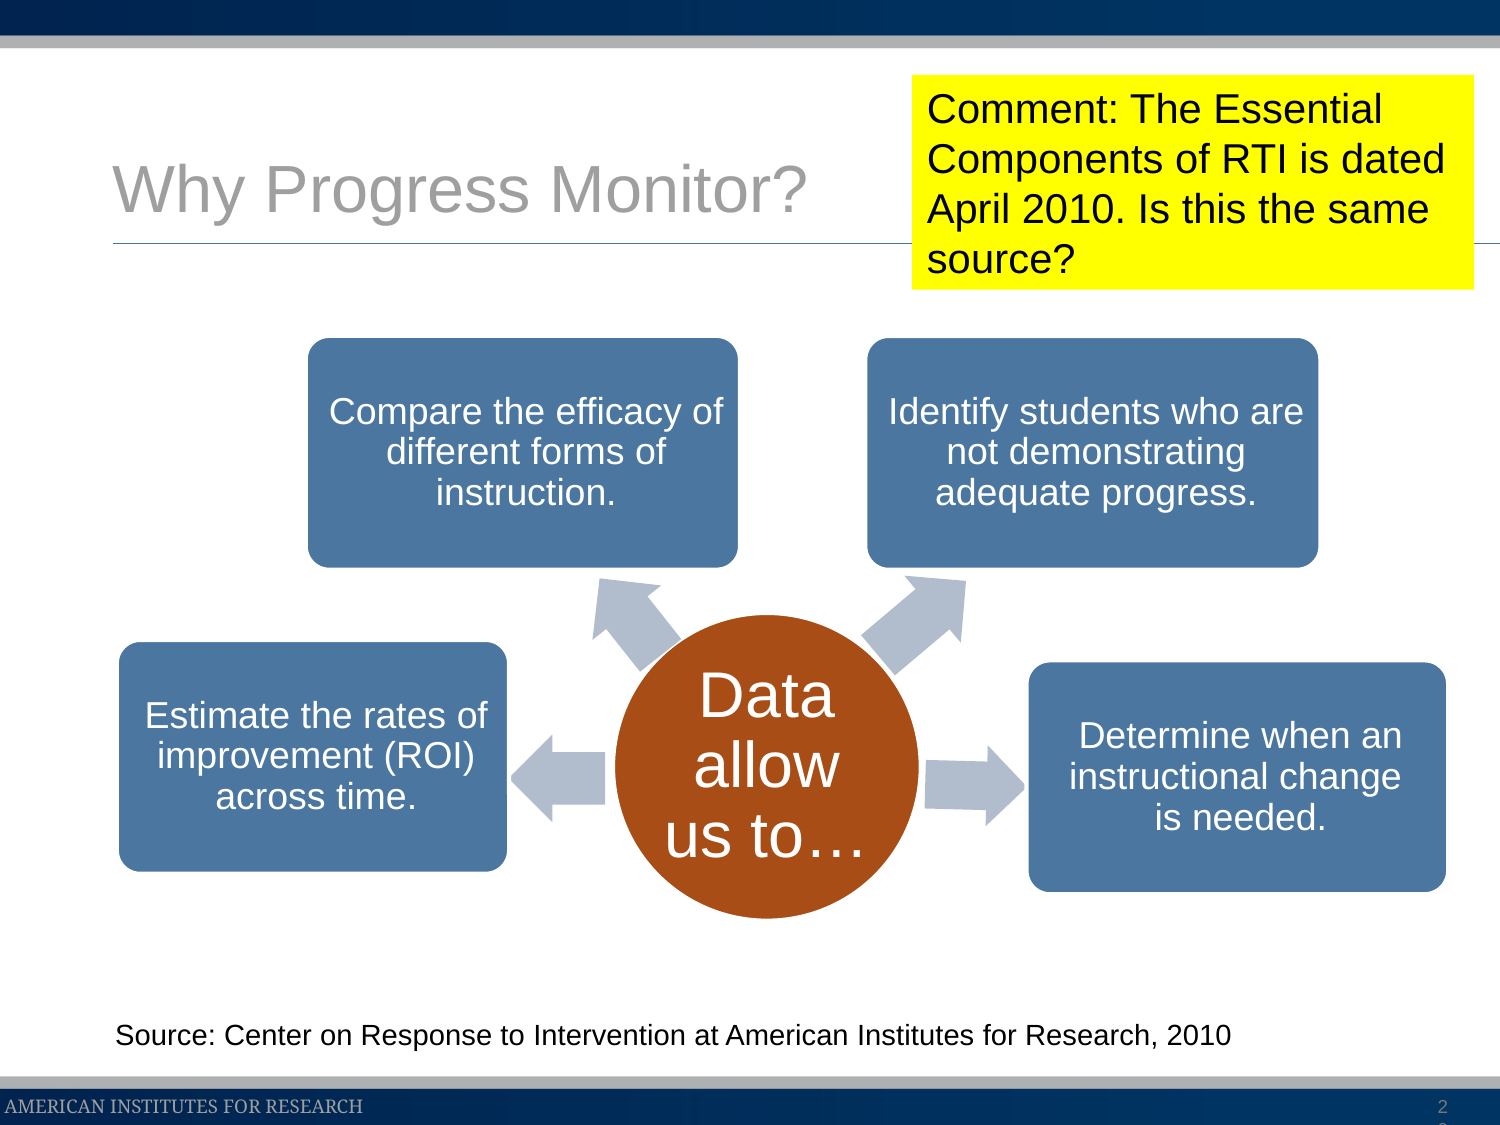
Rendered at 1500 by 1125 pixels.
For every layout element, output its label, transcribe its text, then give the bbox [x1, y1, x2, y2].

text_box Source: Center on Response to Intervention at American Institutes for Research, 2010 [100, 1008, 1489, 1059]
title Why Progress Monitor? [112, 144, 912, 226]
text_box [100, 290, 1449, 922]
text_box Comment: The Essential Components of RTI is dated April 2010. Is this the same source? [912, 74, 1475, 290]
picture [0, 0, 1500, 1125]
slide_number 20 [1437, 1094, 1459, 1118]
